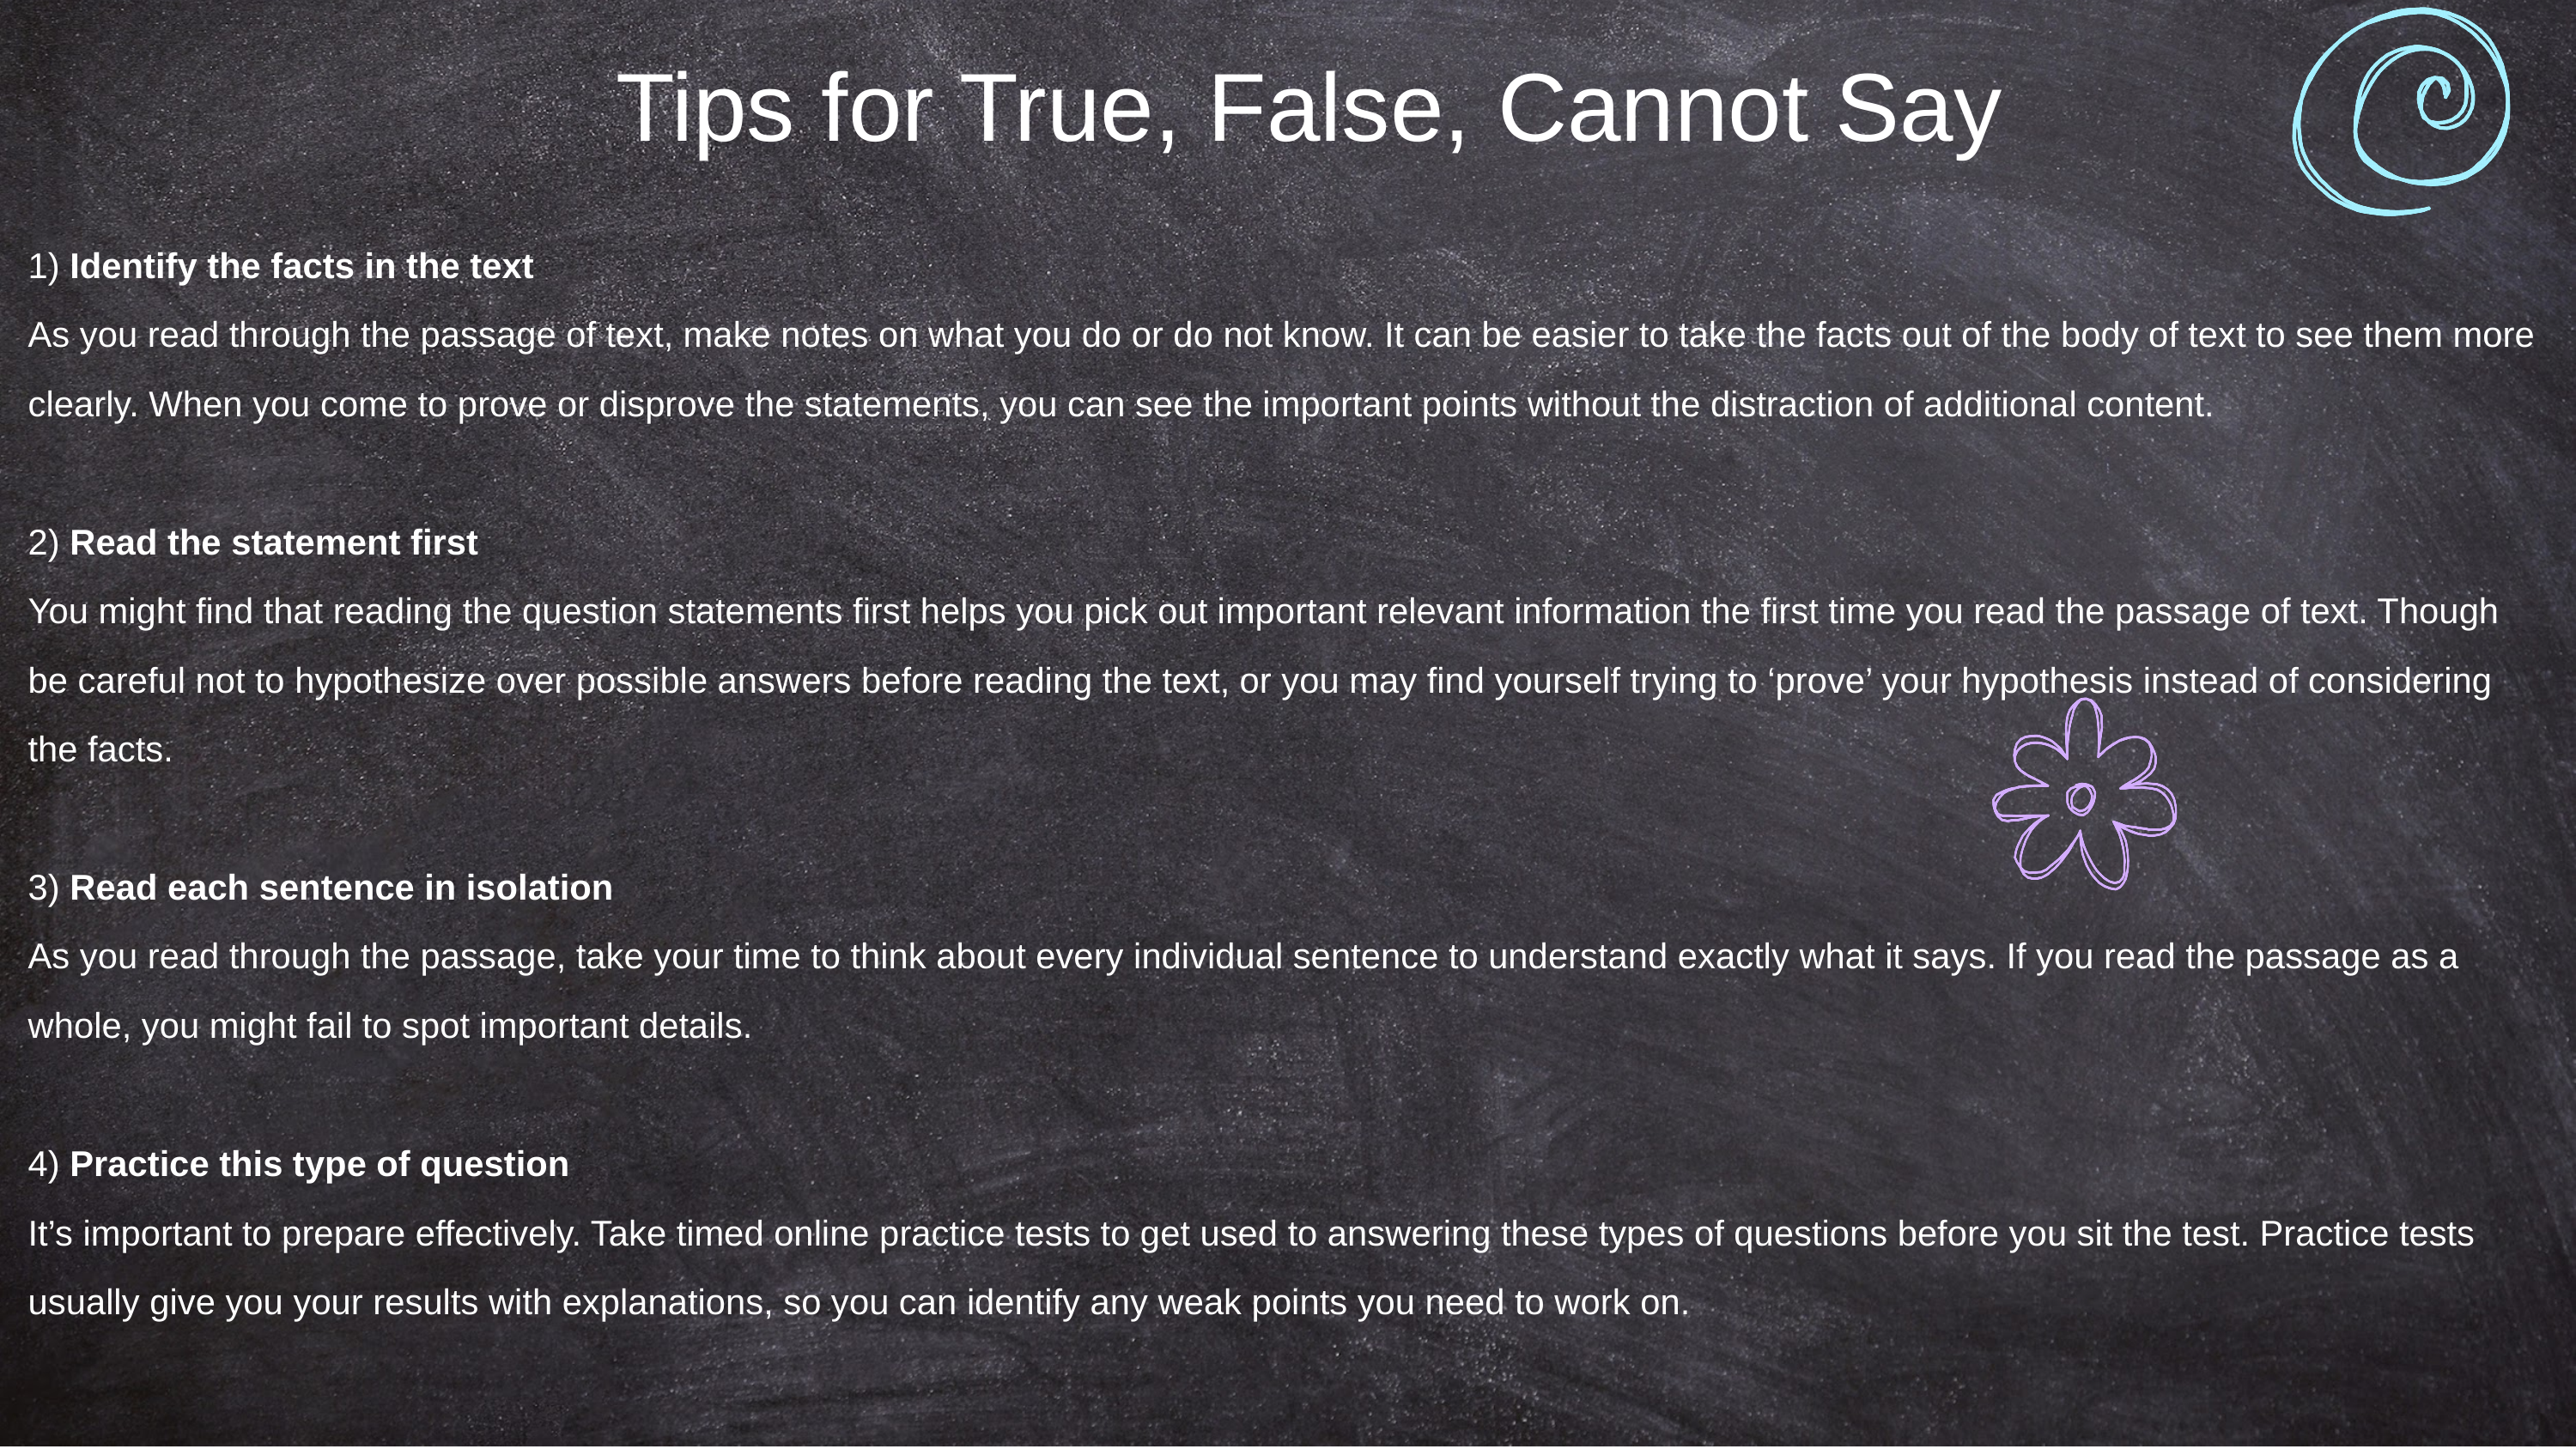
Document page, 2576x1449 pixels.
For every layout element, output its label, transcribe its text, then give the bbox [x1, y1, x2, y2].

text_box 1) Identify the facts in the text As you read through the passage of text, make notes on what you do or do not know. It can be easier to take the facts out of the body of text to see them more clearly. When you come to prove or disprove the statements, you can see the important points without the distraction of additional content. 2) Read the statement first You might find that reading the question statements first helps you pick out important relevant information the first time you read the passage of text. Though be careful not to hypothesize over possible answers before reading the text, or you may find yourself trying to ‘prove’ your hypothesis instead of considering the facts. 3) Read each sentence in isolation As you read through the passage, take your time to think about every individual sentence to understand exactly what it says. If you read the passage as a whole, you might fail to spot important details. 4) Practice this type of question It’s important to prepare effectively. Take timed online practice tests to get used to answering these types of questions before you sit the test. Practice tests usually give you your results with explanations, so you can identify any weak points you need to work on. [27, 215, 2549, 1385]
text_box [2292, 7, 2511, 216]
text_box [1992, 697, 2178, 891]
text_box [0, 0, 2576, 1447]
text_box Tips for True, False, Cannot Say [392, 37, 2227, 161]
